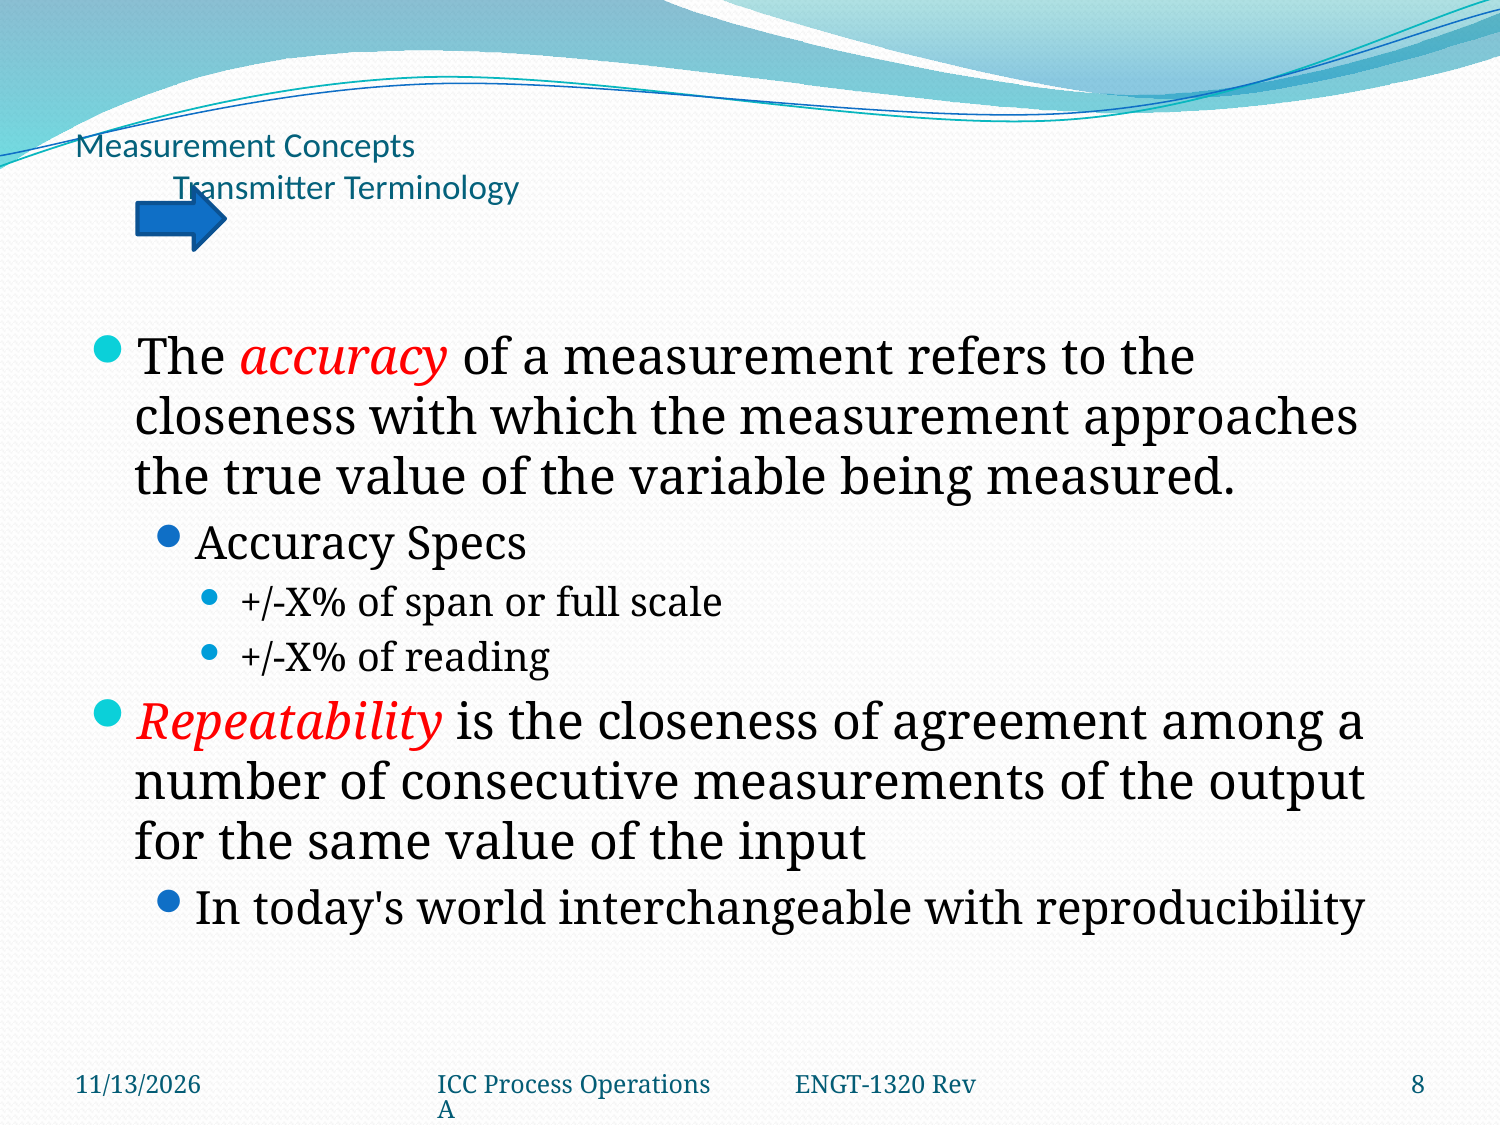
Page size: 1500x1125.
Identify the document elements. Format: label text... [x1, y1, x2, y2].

title Measurement Concepts Transmitter Terminology [75, 115, 1425, 250]
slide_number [75, 1042, 425, 1103]
slide_number 8 [1299, 1042, 1425, 1103]
text_box [135, 185, 228, 252]
footer ICC Process Operations ENGT-1320 Rev A [437, 1042, 988, 1103]
list The accuracy of a measurement refers to the closeness with which the measurement approaches the true value of the variable being measured. Accuracy Specs +/-X% of span or full scale +/-X% of reading Repeatability is the closeness of agreement among a number of consecutive measurements of the output for the same value of the input In today's world interchangeable with reproducibility [75, 317, 1425, 1038]
